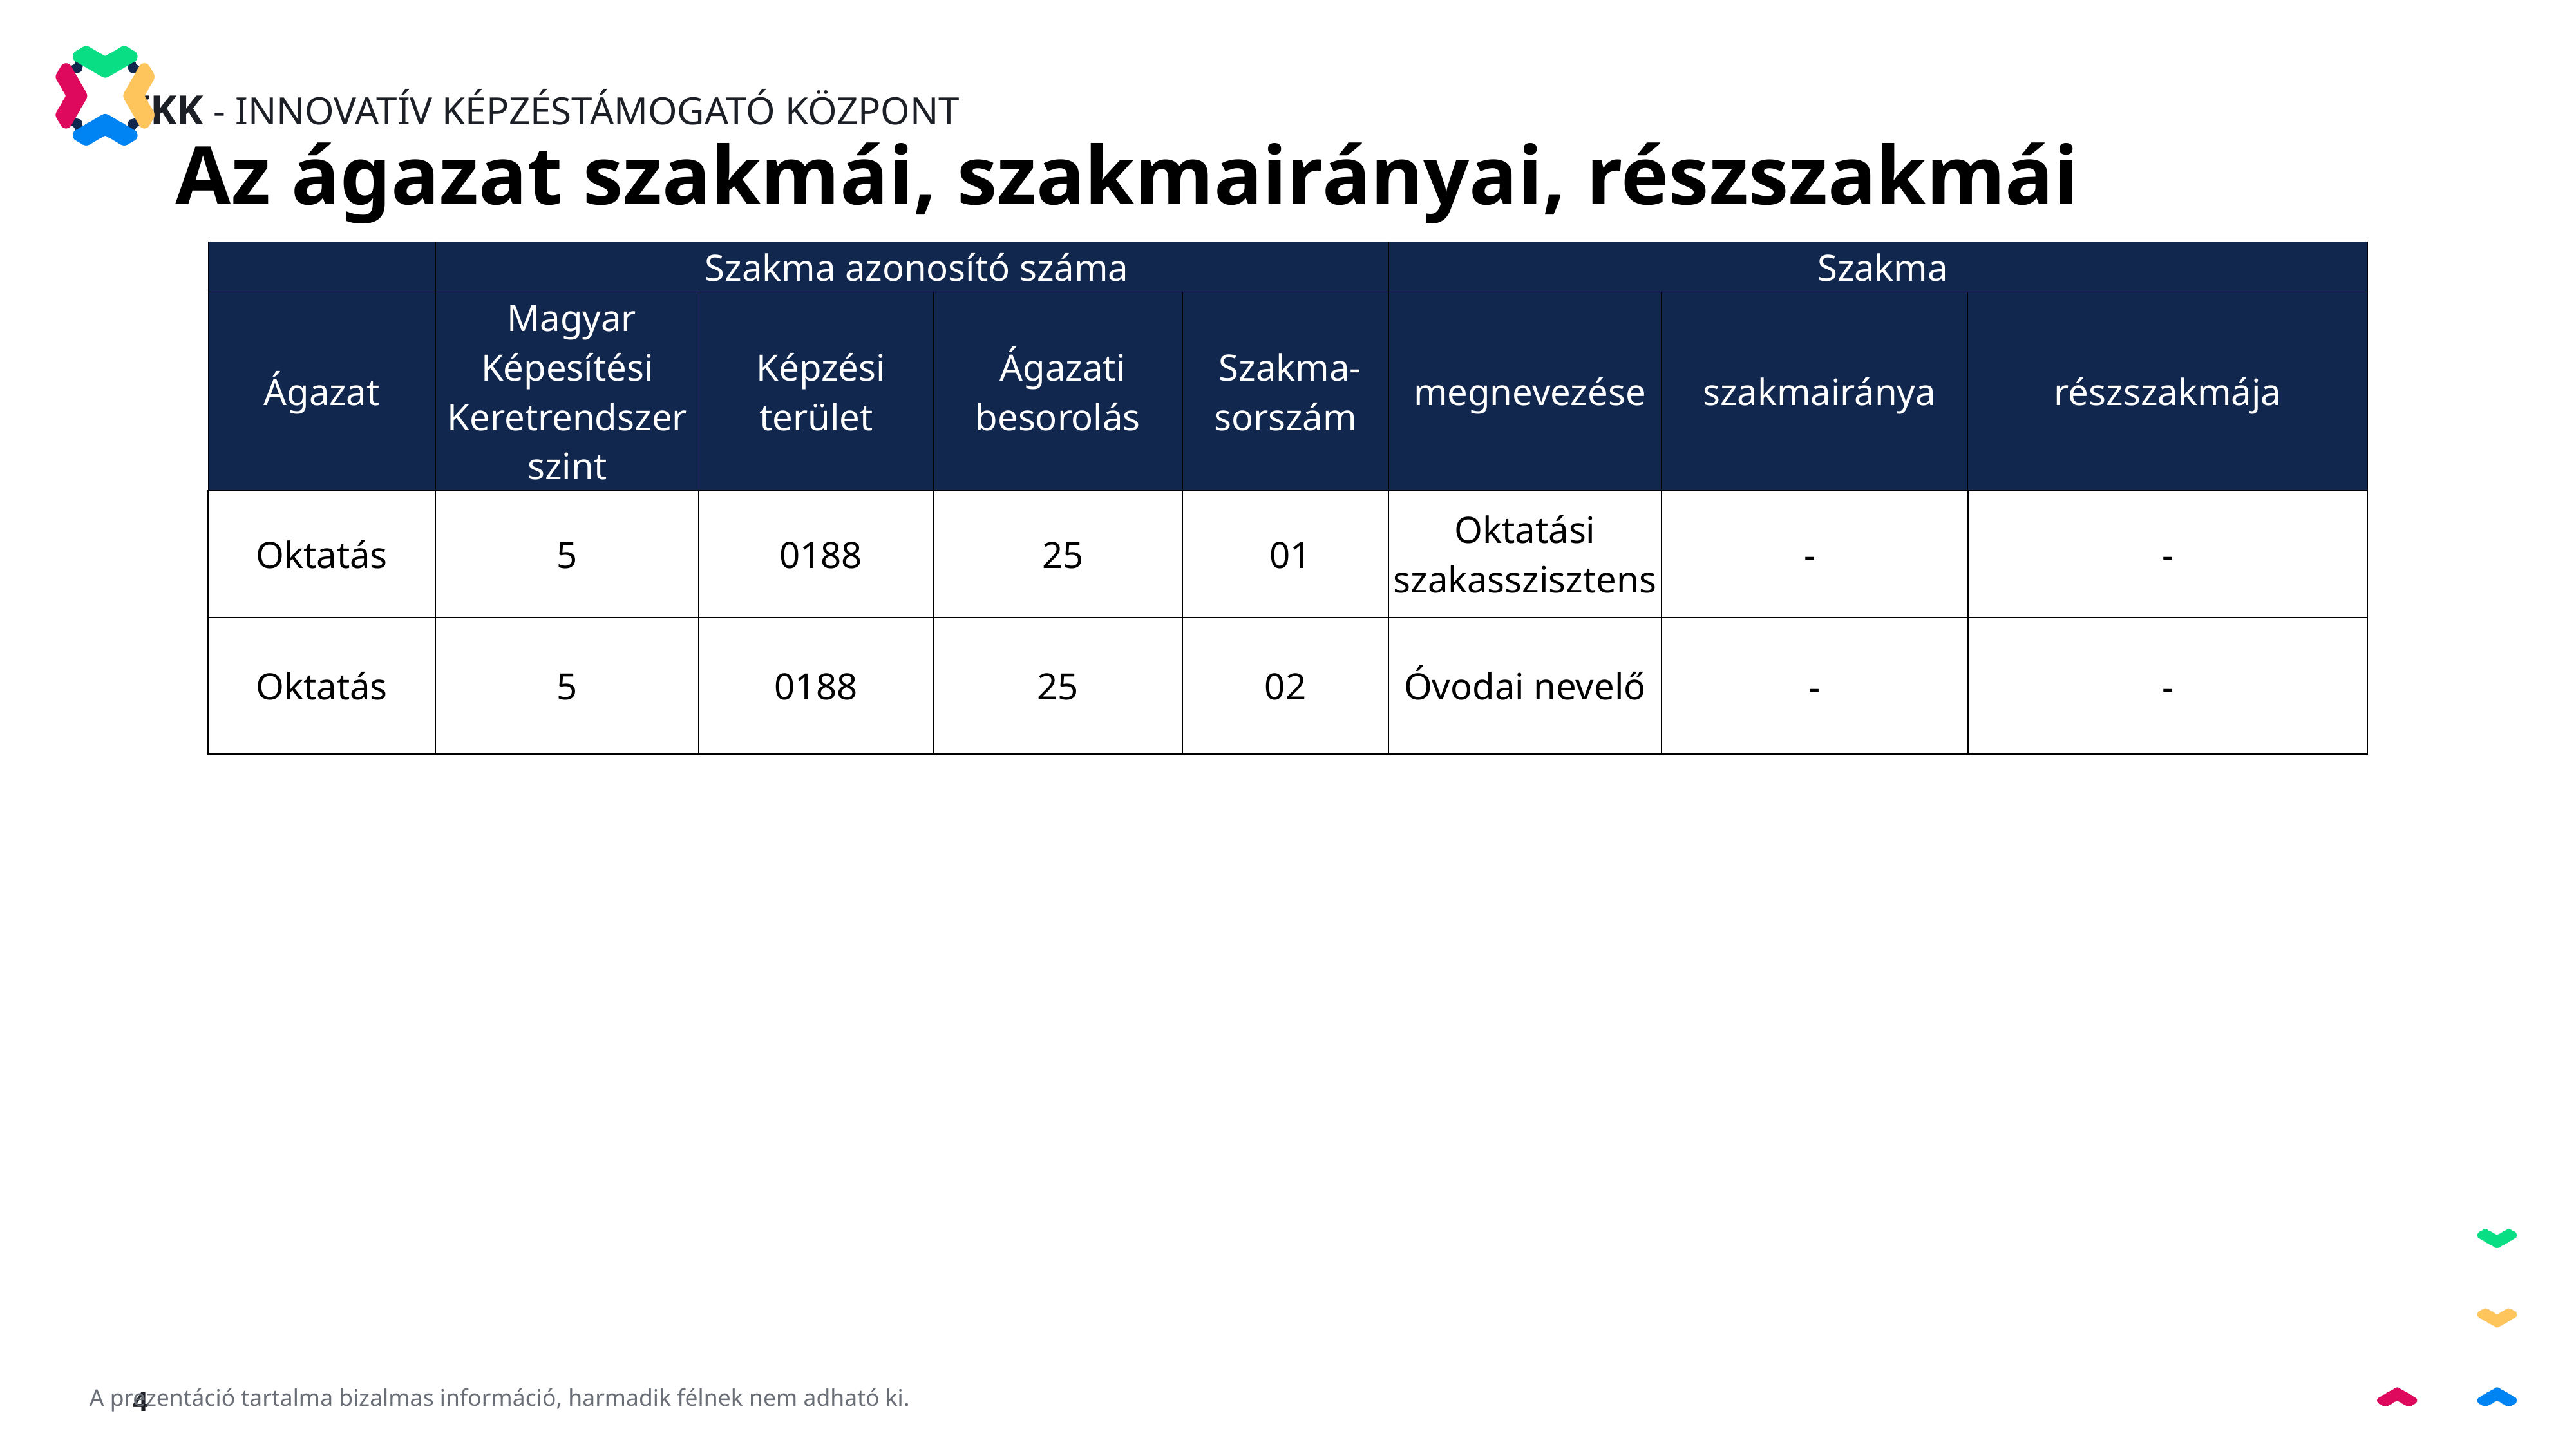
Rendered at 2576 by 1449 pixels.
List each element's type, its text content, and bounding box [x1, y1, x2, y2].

table_header [209, 242, 435, 292]
table_cell részszakmája [1968, 292, 2367, 490]
table_cell - [1969, 618, 2367, 753]
table_cell Óvodai nevelő [1389, 618, 1661, 753]
table_cell Oktatás [209, 618, 435, 753]
table_cell 0188 [699, 491, 933, 617]
table_cell Oktatás [209, 491, 435, 617]
table_cell szakmairánya [1662, 292, 1967, 490]
table_cell Ágazat [209, 292, 435, 490]
table_cell - [1662, 491, 1967, 617]
table_cell 25 [934, 618, 1182, 753]
table_cell 01 [1183, 491, 1388, 617]
table_cell Magyar Képesítési Keretrendszer szint [436, 292, 699, 490]
table_cell 0188 [699, 618, 933, 753]
table_cell megnevezése [1389, 292, 1661, 490]
table_cell 02 [1183, 618, 1388, 753]
picture [55, 46, 155, 146]
table_cell Szakma-sorszám [1183, 292, 1388, 490]
picture [2377, 1229, 2517, 1406]
table_cell - [1969, 491, 2367, 617]
table_cell Oktatási szakasszisztens [1389, 491, 1661, 617]
table_cell Ágazati besorolás [934, 292, 1182, 490]
table_cell Képzési terület [699, 292, 933, 490]
table_cell - [1662, 618, 1967, 753]
list Az ágazat szakmái, szakmairányai, részszakmái [175, 124, 2336, 249]
table_cell 5 [436, 491, 698, 617]
table_cell 5 [436, 618, 698, 753]
table_header Szakma [1389, 242, 2367, 292]
table_header Szakma azonosító száma [436, 242, 1388, 292]
table_cell 25 [934, 491, 1182, 617]
